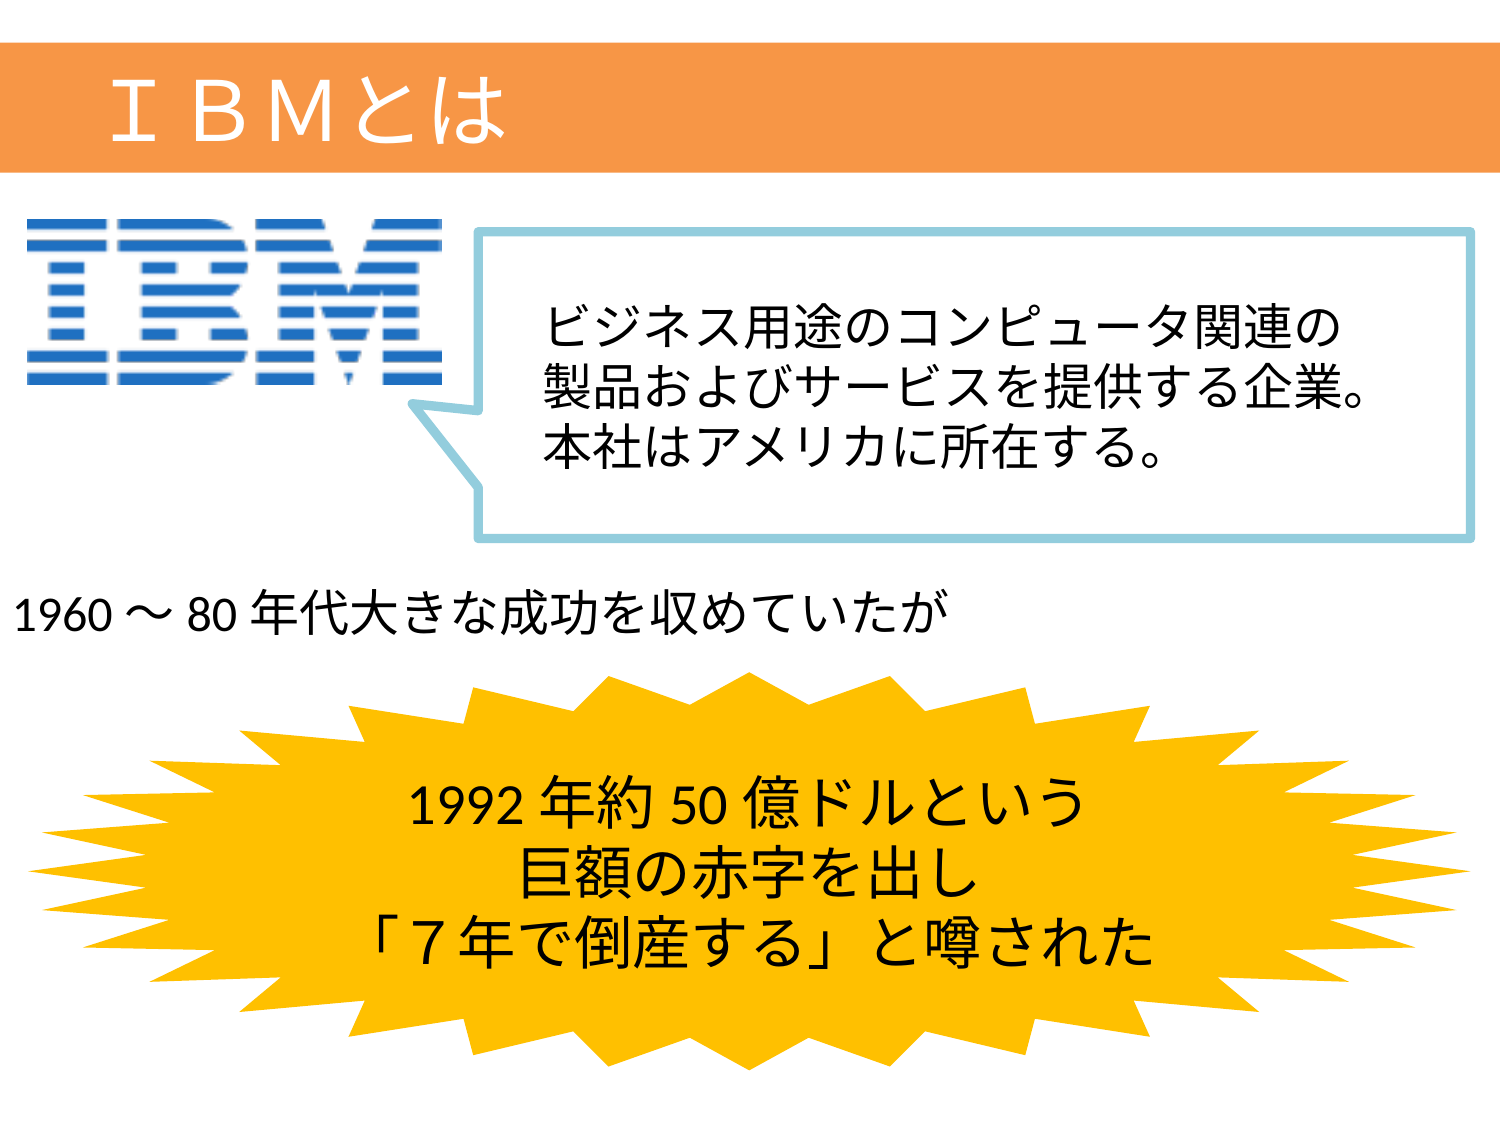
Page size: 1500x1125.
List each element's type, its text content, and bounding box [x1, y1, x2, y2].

text_box 1992年約50億ドルという 巨額の赤字を出し 「７年で倒産する」と噂された [25, 670, 1473, 1073]
text_box 1960～80年代大きな成功を収めていたが [0, 574, 964, 649]
picture [27, 219, 442, 386]
text_box ビジネス用途のコンピュータ関連の 製品およびサービスを提供する企業。 本社はアメリカに所在する。 [410, 229, 1473, 541]
text_box ＩＢＭとは [0, 41, 1500, 175]
